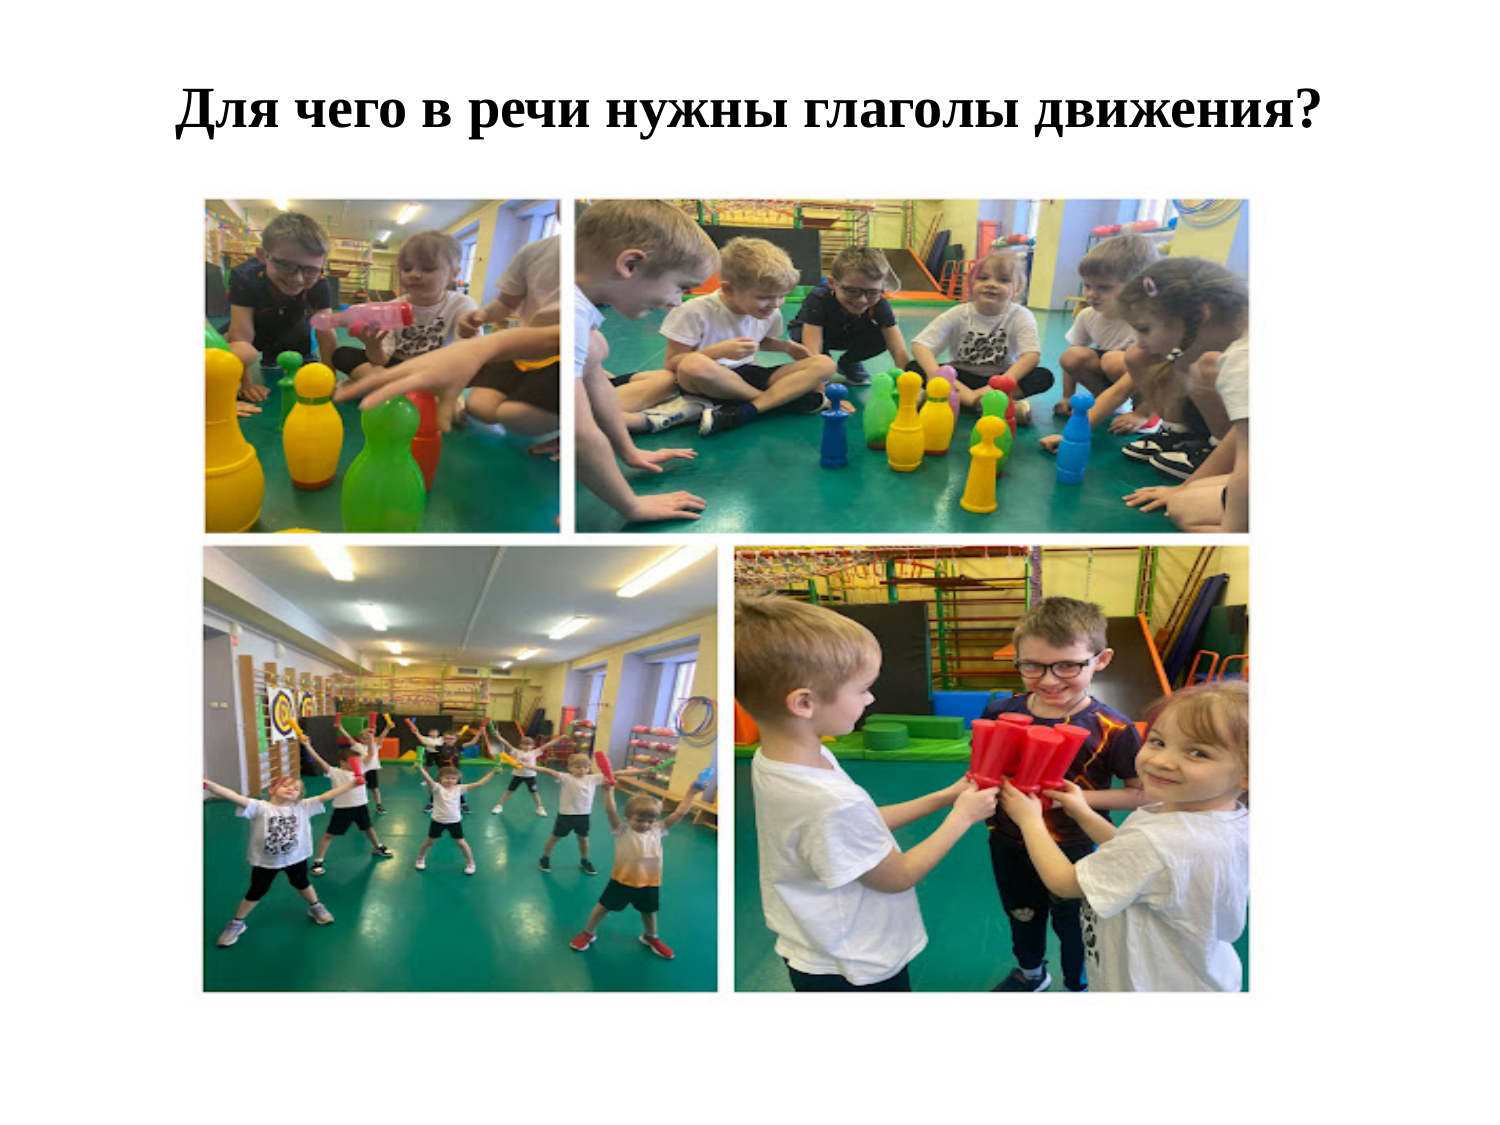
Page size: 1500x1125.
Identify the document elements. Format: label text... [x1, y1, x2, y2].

title Для чего в речи нужны глаголы движения? [75, 45, 1425, 164]
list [187, 187, 1266, 1006]
